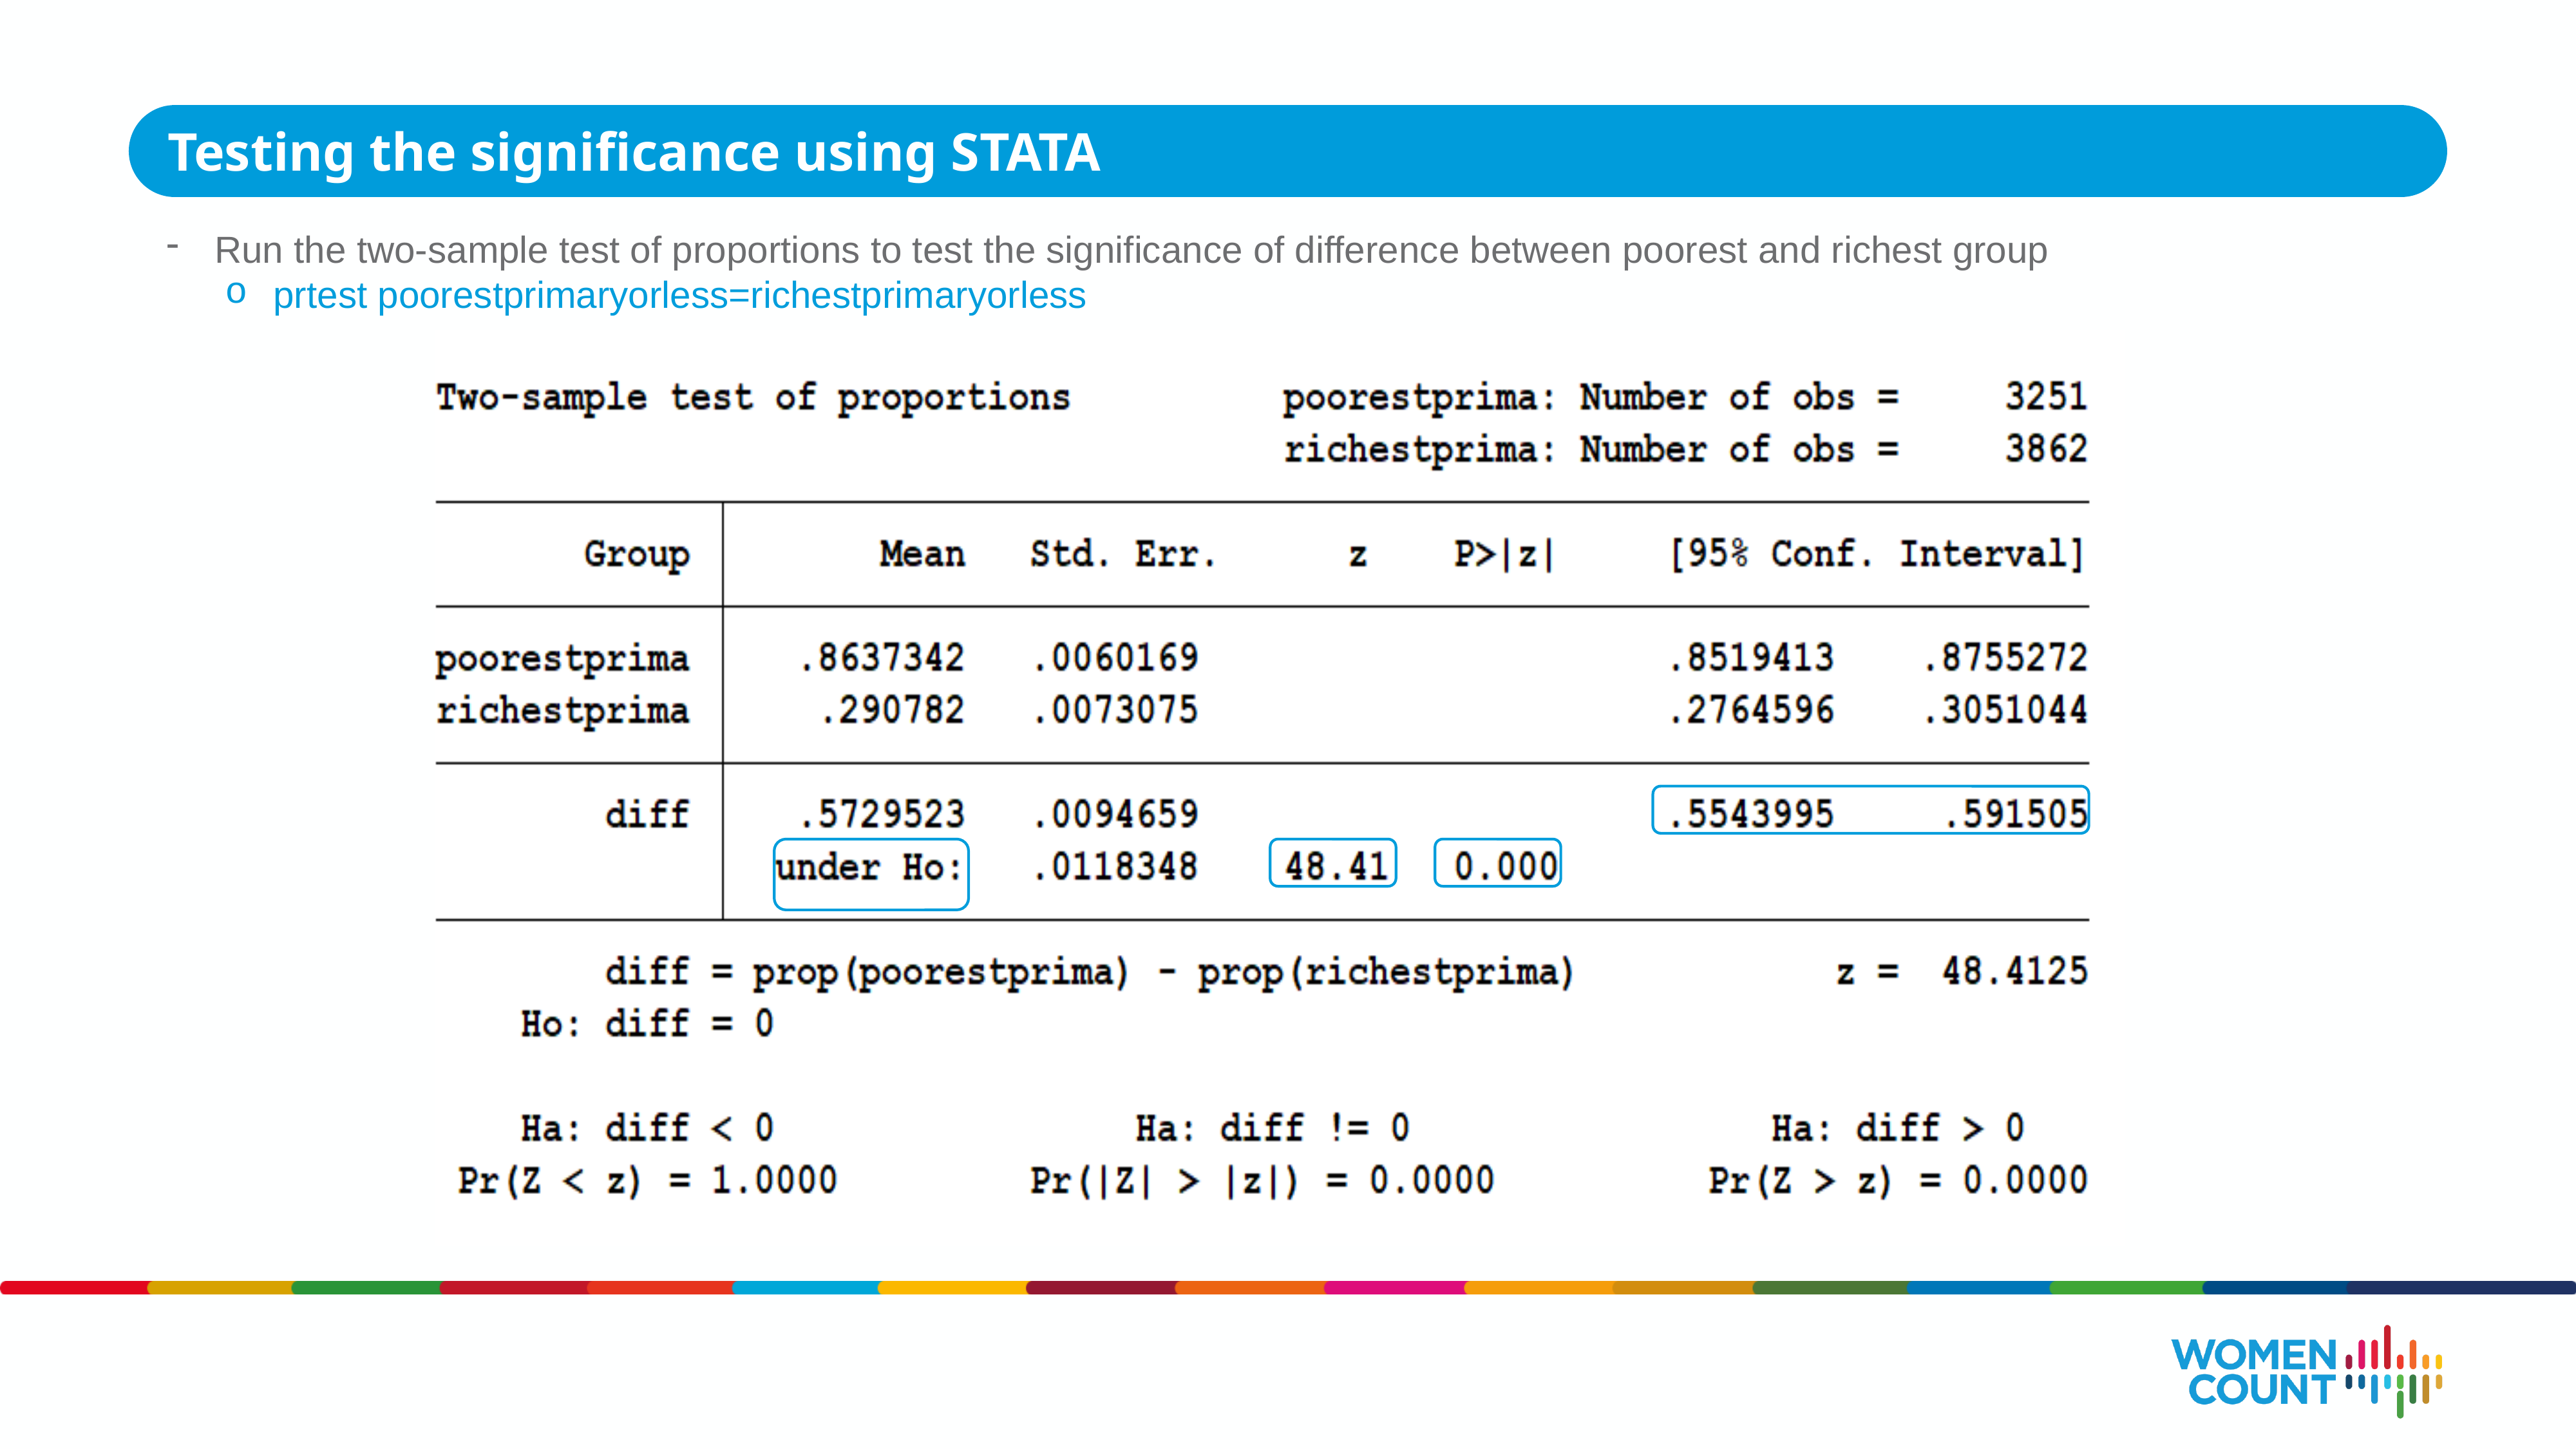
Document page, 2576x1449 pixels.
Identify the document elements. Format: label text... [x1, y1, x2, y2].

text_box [434, 330, 2126, 1247]
list Testing the significance using STATA [167, 119, 2576, 182]
list Run the two-sample test of proportions to test the significance of difference between poorest and richest group prtest poorestprimaryorless=richestprimaryorless [166, 225, 2410, 363]
